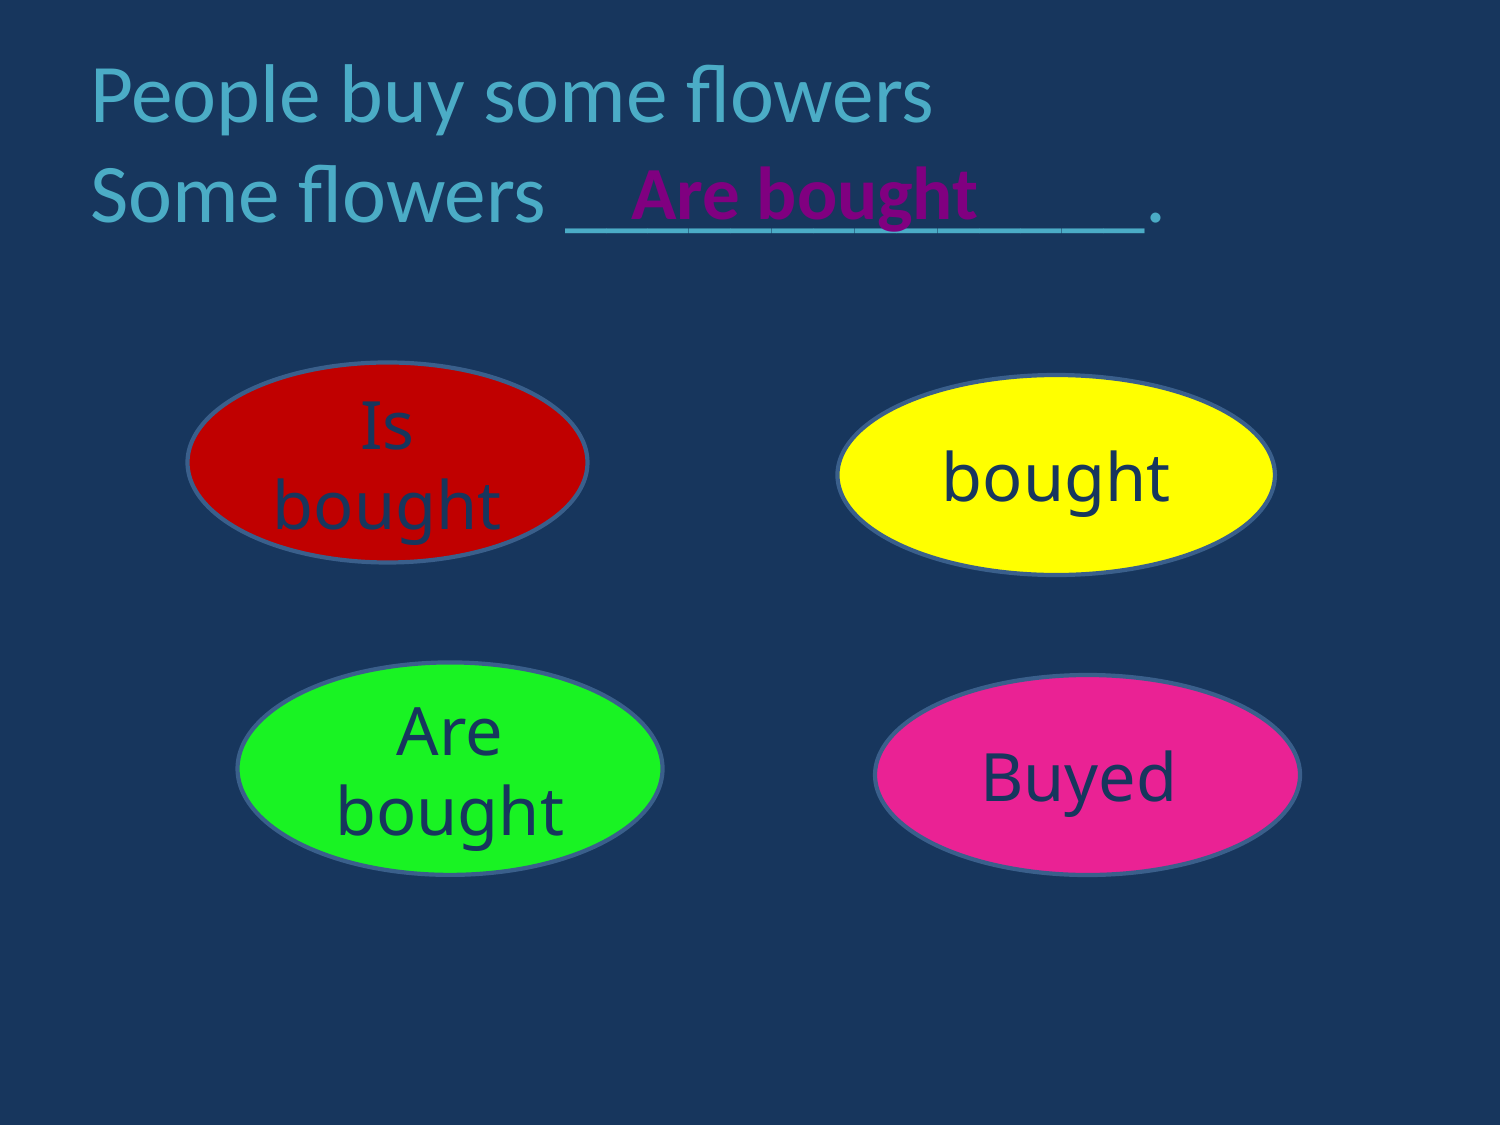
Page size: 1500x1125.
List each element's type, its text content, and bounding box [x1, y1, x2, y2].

text_box Are bought [235, 660, 665, 877]
text_box bought [835, 372, 1278, 578]
text_box Are bought [616, 137, 994, 243]
text_box Is bought [185, 360, 590, 565]
text_box Buyed [872, 672, 1303, 878]
title People buy some flowers Some flowers ______________. [75, 45, 1425, 233]
